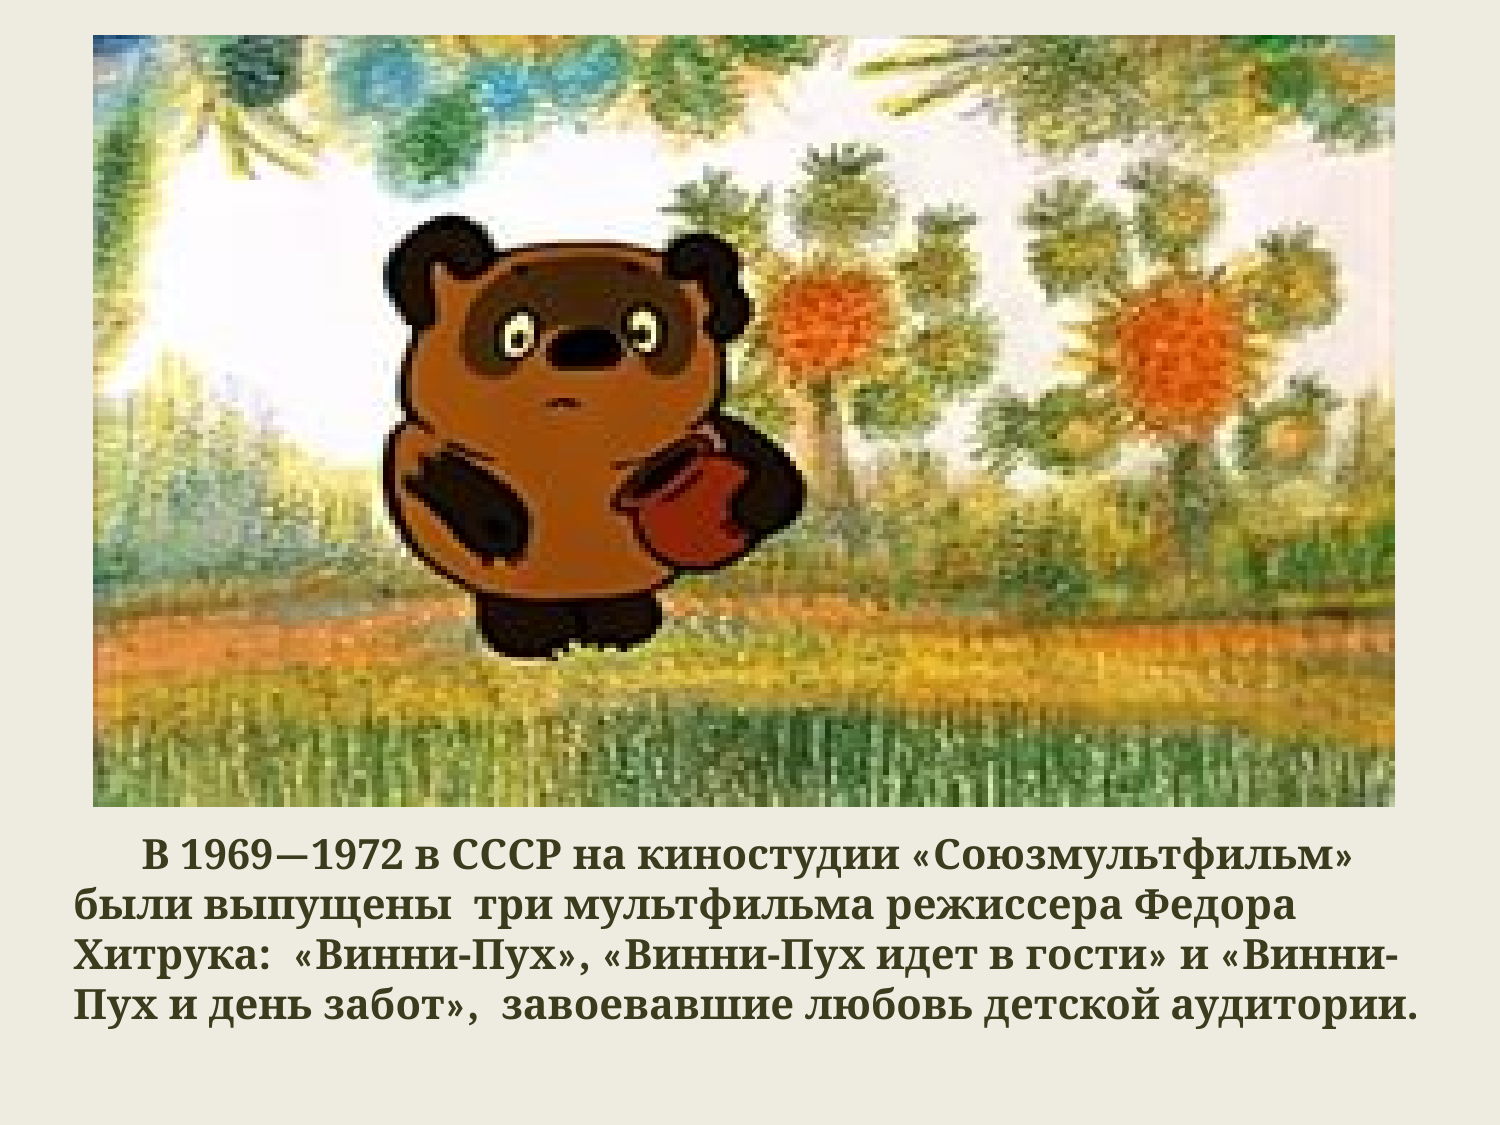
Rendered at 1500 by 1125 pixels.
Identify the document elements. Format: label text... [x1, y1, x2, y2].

picture [93, 34, 1395, 807]
text_box В 1969—1972 в СССР на киностудии «Союзмультфильм» были выпущены три мультфильма режиссера Федора Хитрука: «Винни-Пух», «Винни-Пух идет в гости» и «Винни-Пух и день забот», завоевавшие любовь детской аудитории. [58, 820, 1465, 1036]
